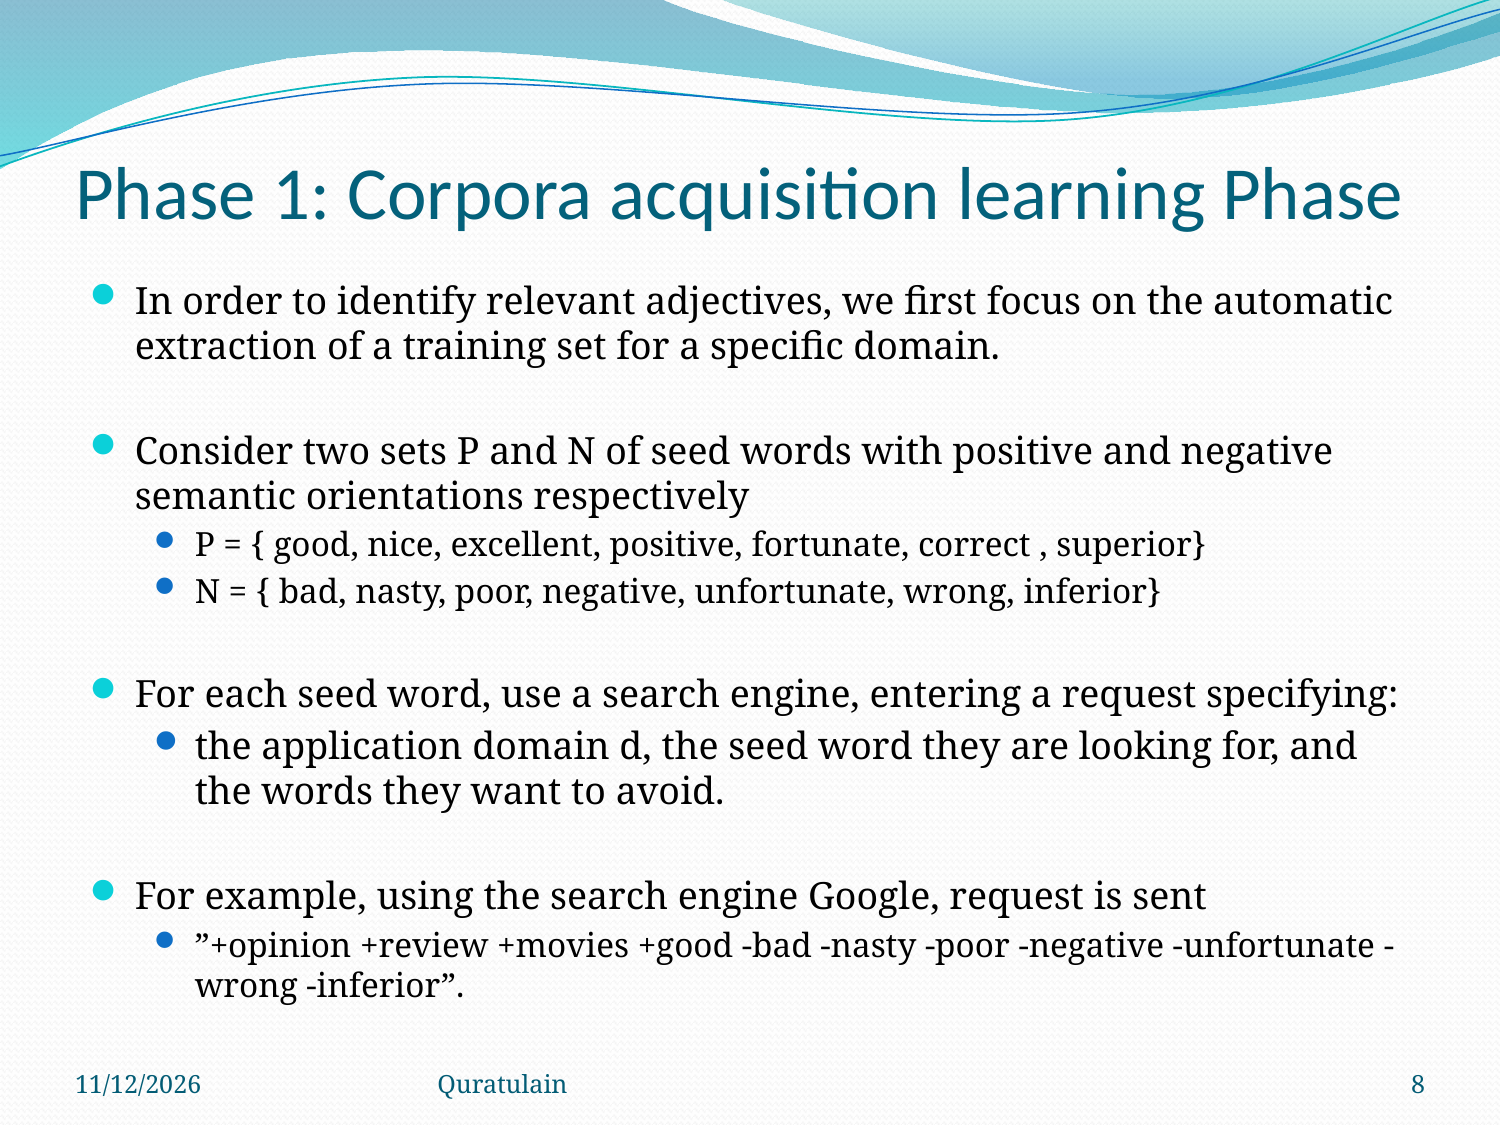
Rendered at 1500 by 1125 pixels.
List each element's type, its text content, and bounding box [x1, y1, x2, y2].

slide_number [75, 1042, 425, 1103]
title Phase 1: Corpora acquisition learning Phase [75, 46, 1425, 235]
list In order to identify relevant adjectives, we first focus on the automatic extraction of a training set for a specific domain. Consider two sets P and N of seed words with positive and negative semantic orientations respectively P = { good, nice, excellent, positive, fortunate, correct , superior} N = { bad, nasty, poor, negative, unfortunate, wrong, inferior} For each seed word, use a search engine, entering a request specifying: the application domain d, the seed word they are looking for, and the words they want to avoid. For example, using the search engine Google, request is sent ”+opinion +review +movies +good -bad -nasty -poor -negative -unfortunate -wrong -inferior”. [75, 269, 1425, 1032]
footer Quratulain [437, 1042, 988, 1103]
slide_number 8 [1299, 1042, 1425, 1103]
